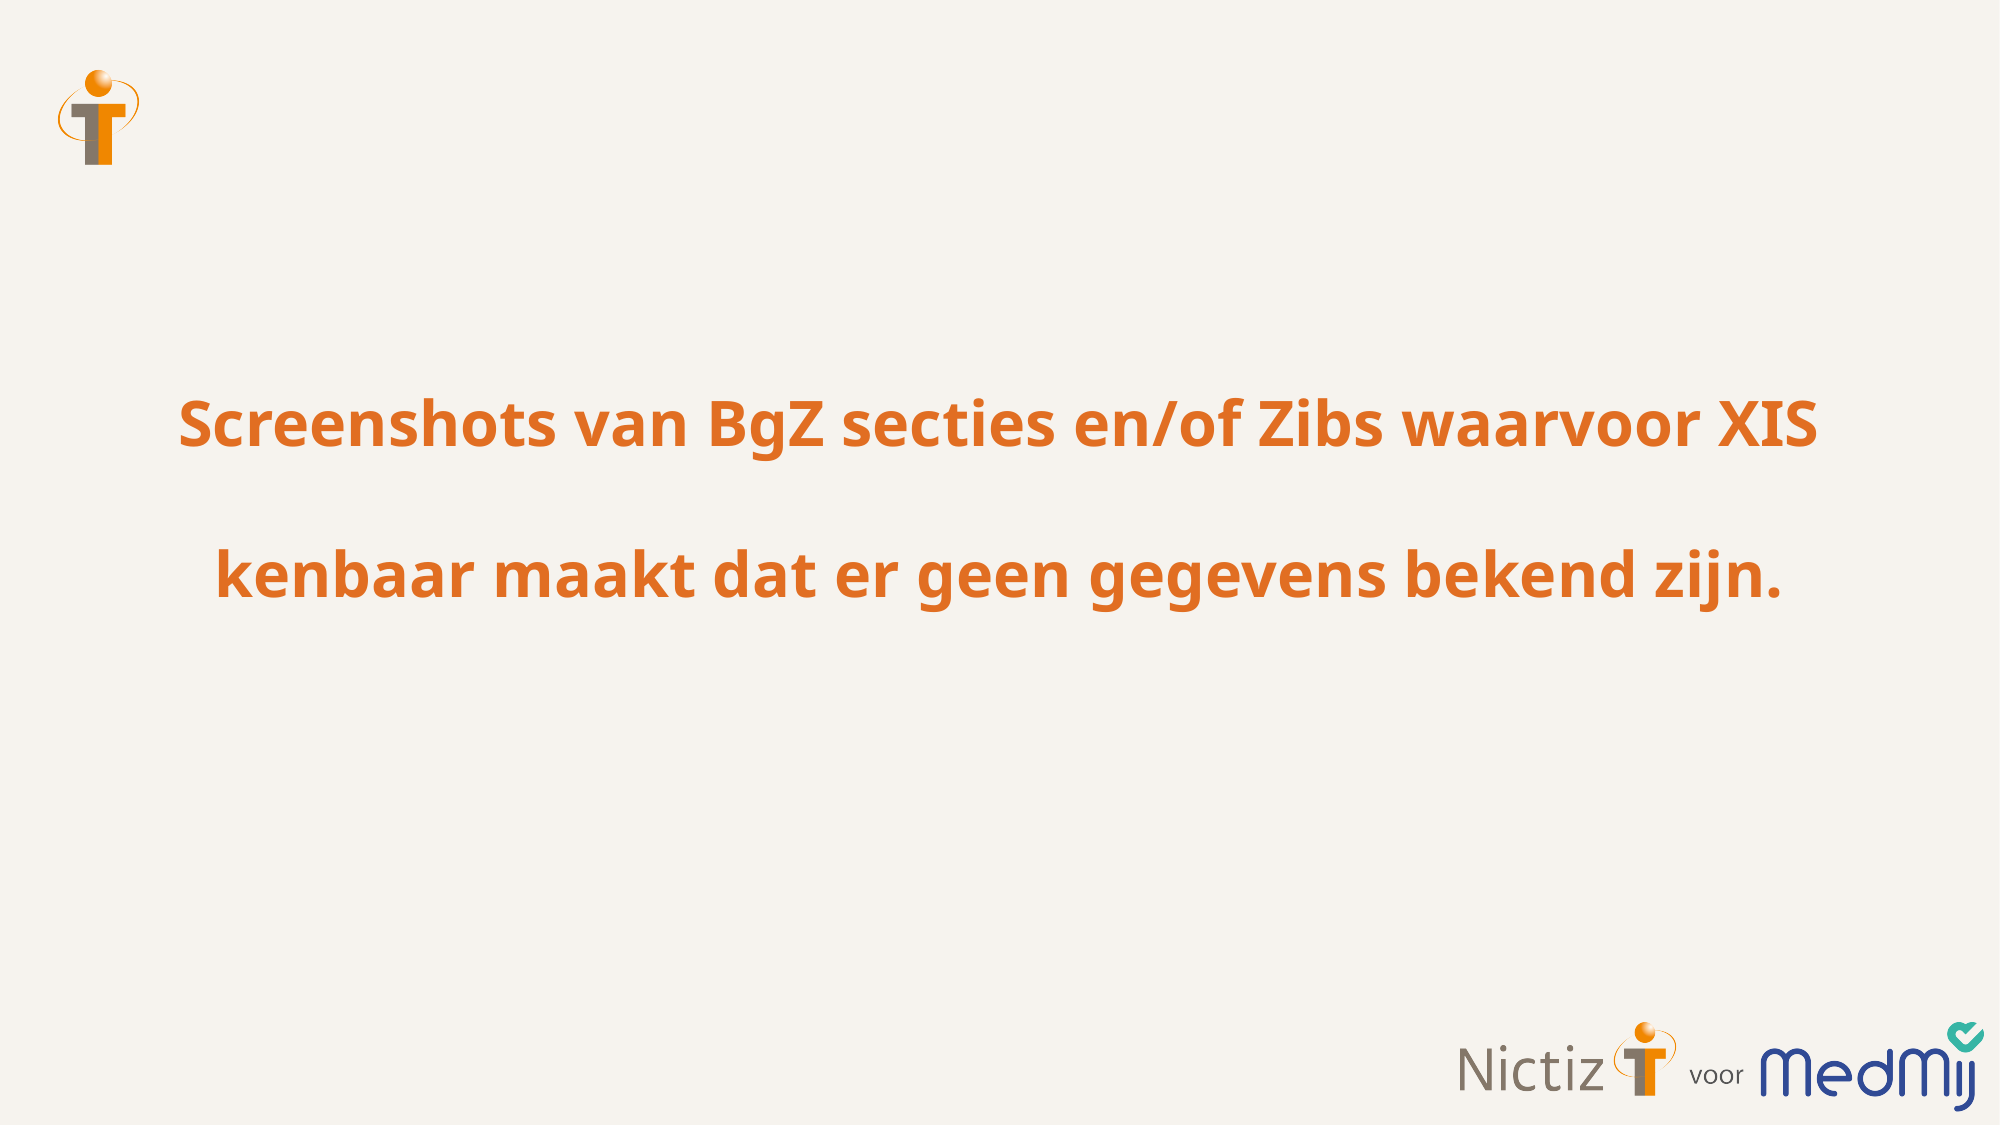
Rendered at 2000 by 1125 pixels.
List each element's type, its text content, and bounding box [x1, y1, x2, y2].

picture [50, 66, 151, 187]
picture [1457, 1019, 1988, 1113]
title Screenshots van BgZ secties en/of Zibs waarvoor XIS kenbaar maakt dat er geen gegevens bekend zijn. [155, 299, 1844, 848]
